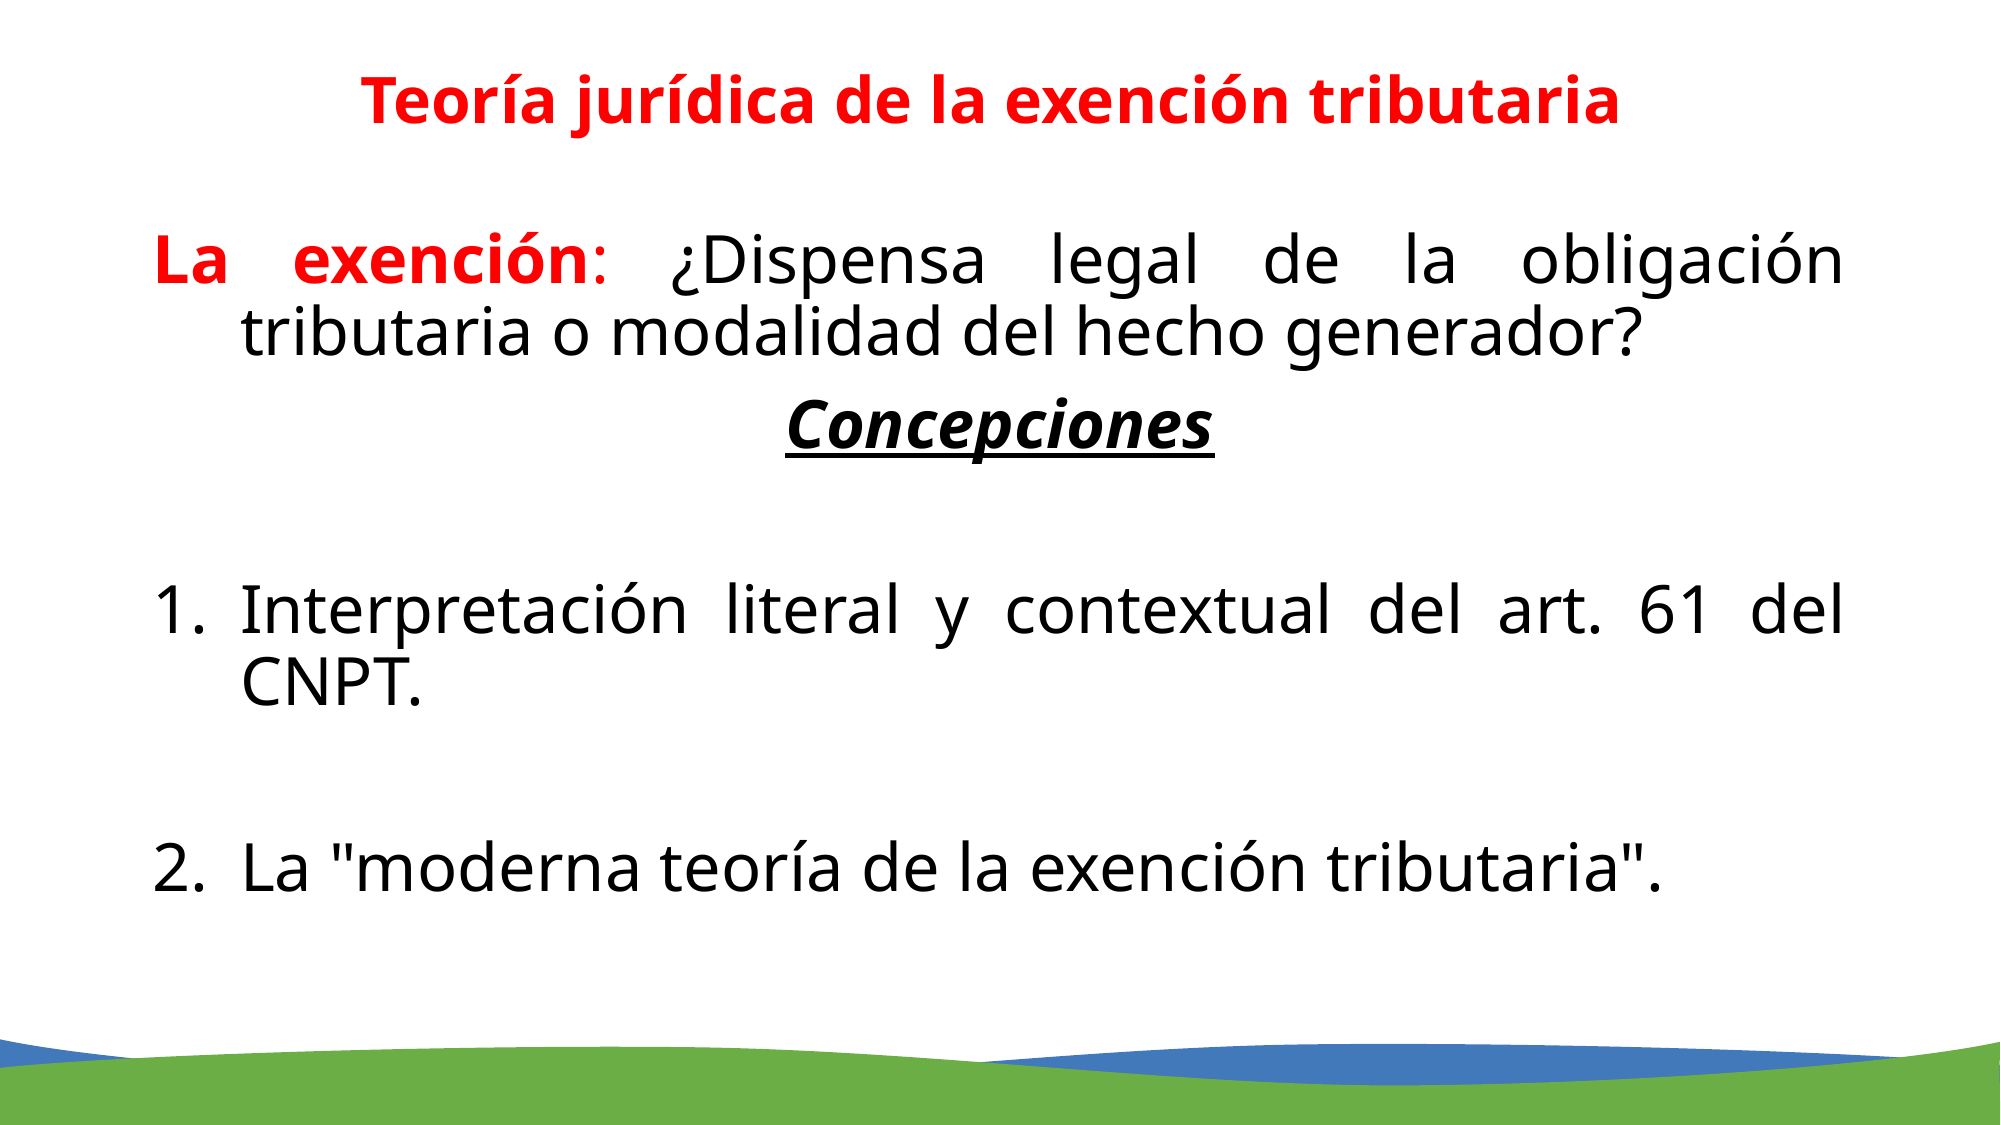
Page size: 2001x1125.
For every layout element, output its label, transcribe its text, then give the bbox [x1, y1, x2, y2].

list La exención: ¿Dispensa legal de la obligación tributaria o modalidad del hecho generador? Concepciones Interpretación literal y contextual del art. 61 del CNPT. La "moderna teoría de la exención tributaria". [137, 218, 1863, 933]
title Teoría jurídica de la exención tributaria [137, 59, 1863, 146]
